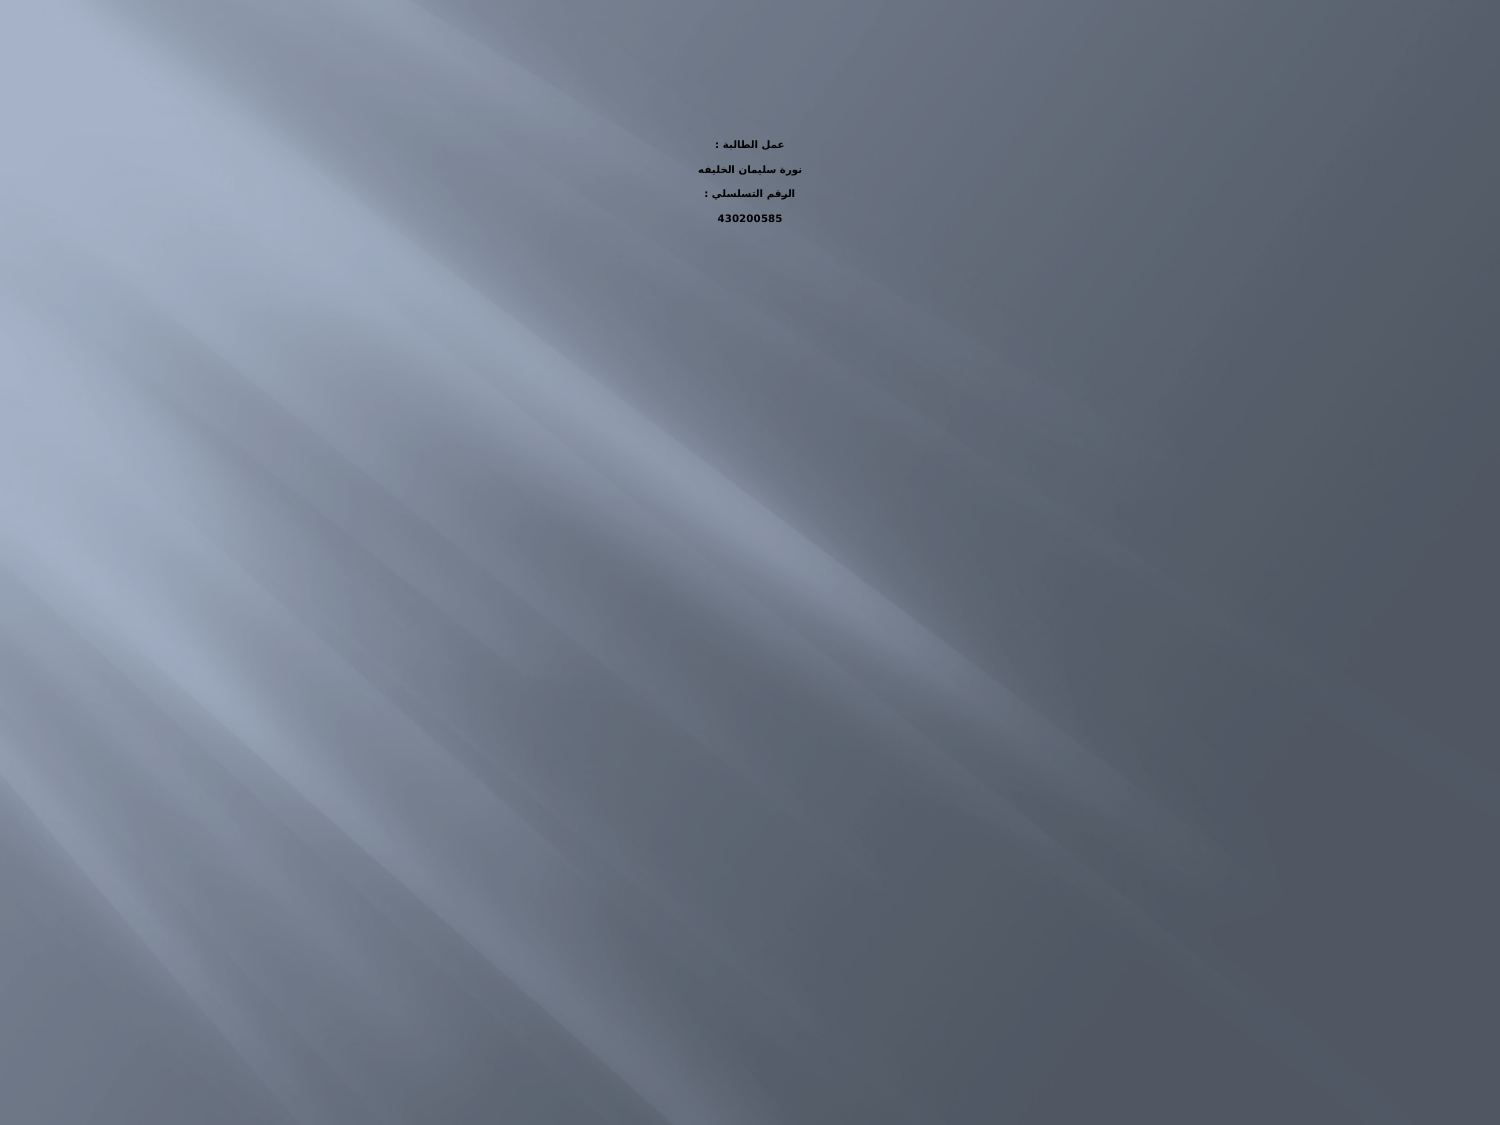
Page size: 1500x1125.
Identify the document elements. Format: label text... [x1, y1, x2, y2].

title عمل الطالبة : نورة سليمان الخليفه الرقم التسلسلي : 430200585 [75, 45, 1425, 233]
